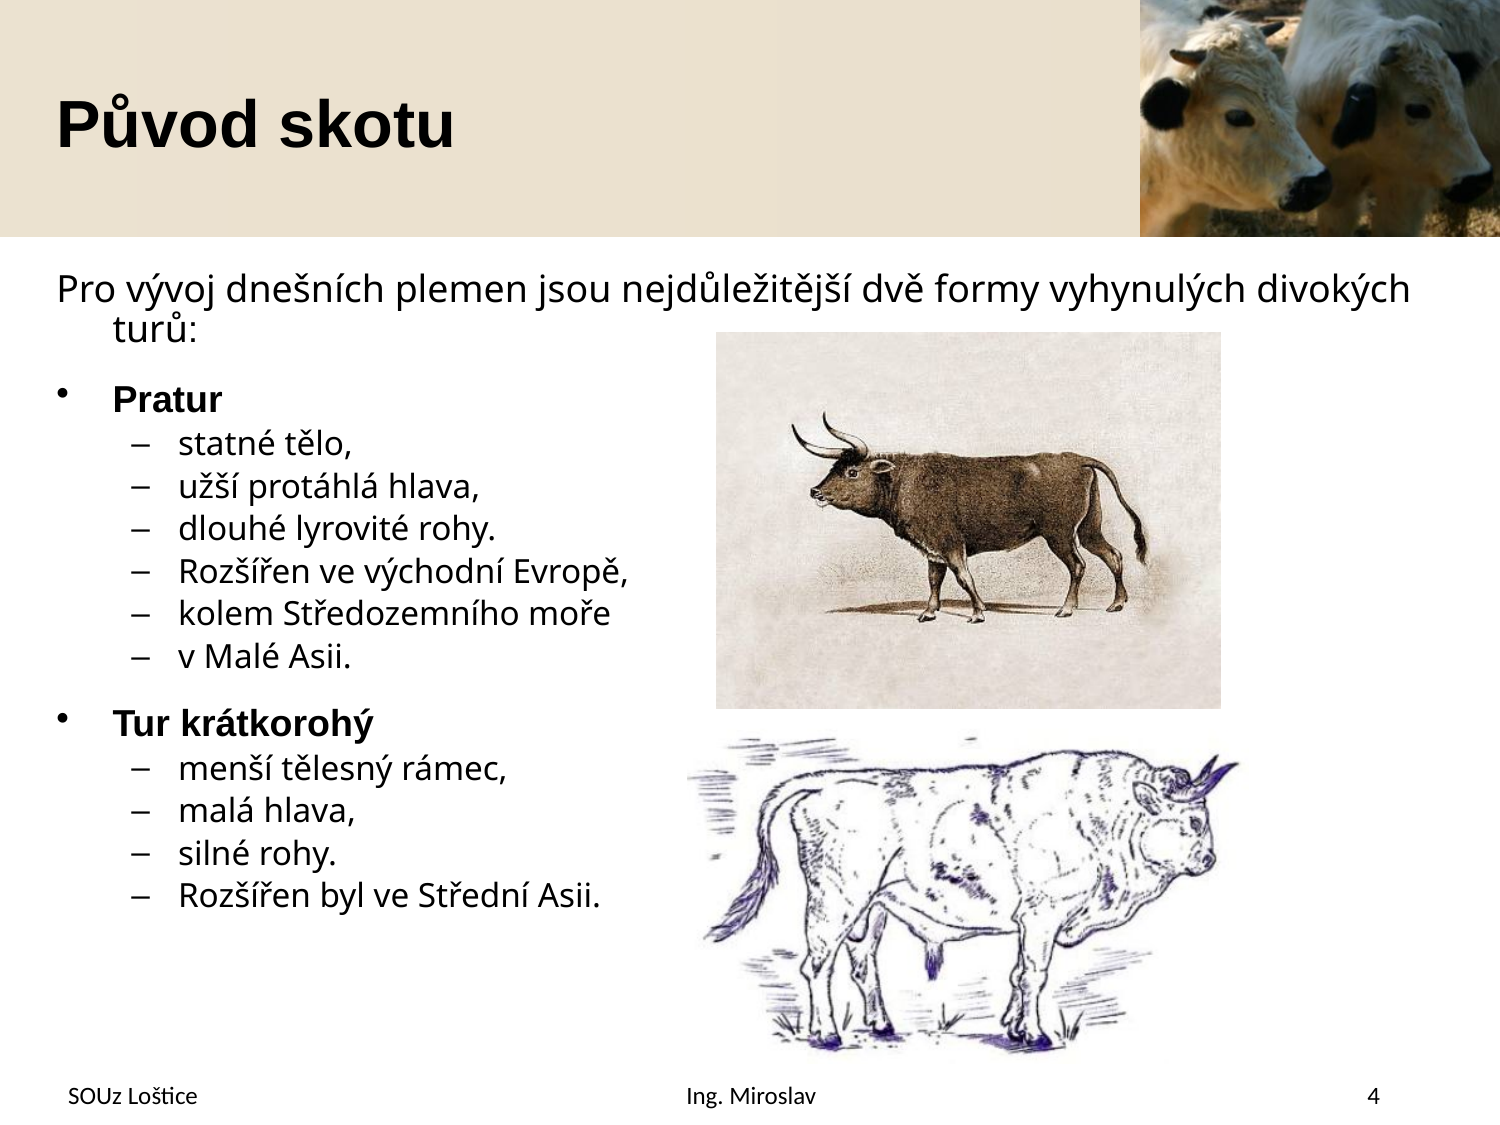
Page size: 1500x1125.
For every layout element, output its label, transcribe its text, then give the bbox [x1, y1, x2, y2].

footer Ing. Miroslav [513, 1066, 989, 1125]
list Pro vývoj dnešních plemen jsou nejdůležitější dvě formy vyhynulých divokých turů: Pratur statné tělo, užší protáhlá hlava, dlouhé lyrovité rohy. Rozšířen ve východní Evropě, kolem Středozemního moře v Malé Asii. Tur krátkorohý menší tělesný rámec, malá hlava, silné rohy. Rozšířen byl ve Střední Asii. [40, 262, 1471, 1066]
slide_number SOUz Loštice [53, 1066, 404, 1125]
picture [1140, 0, 1500, 237]
picture [687, 332, 1250, 1064]
title Původ skotu [40, 44, 1164, 197]
slide_number 4 [1045, 1066, 1396, 1125]
